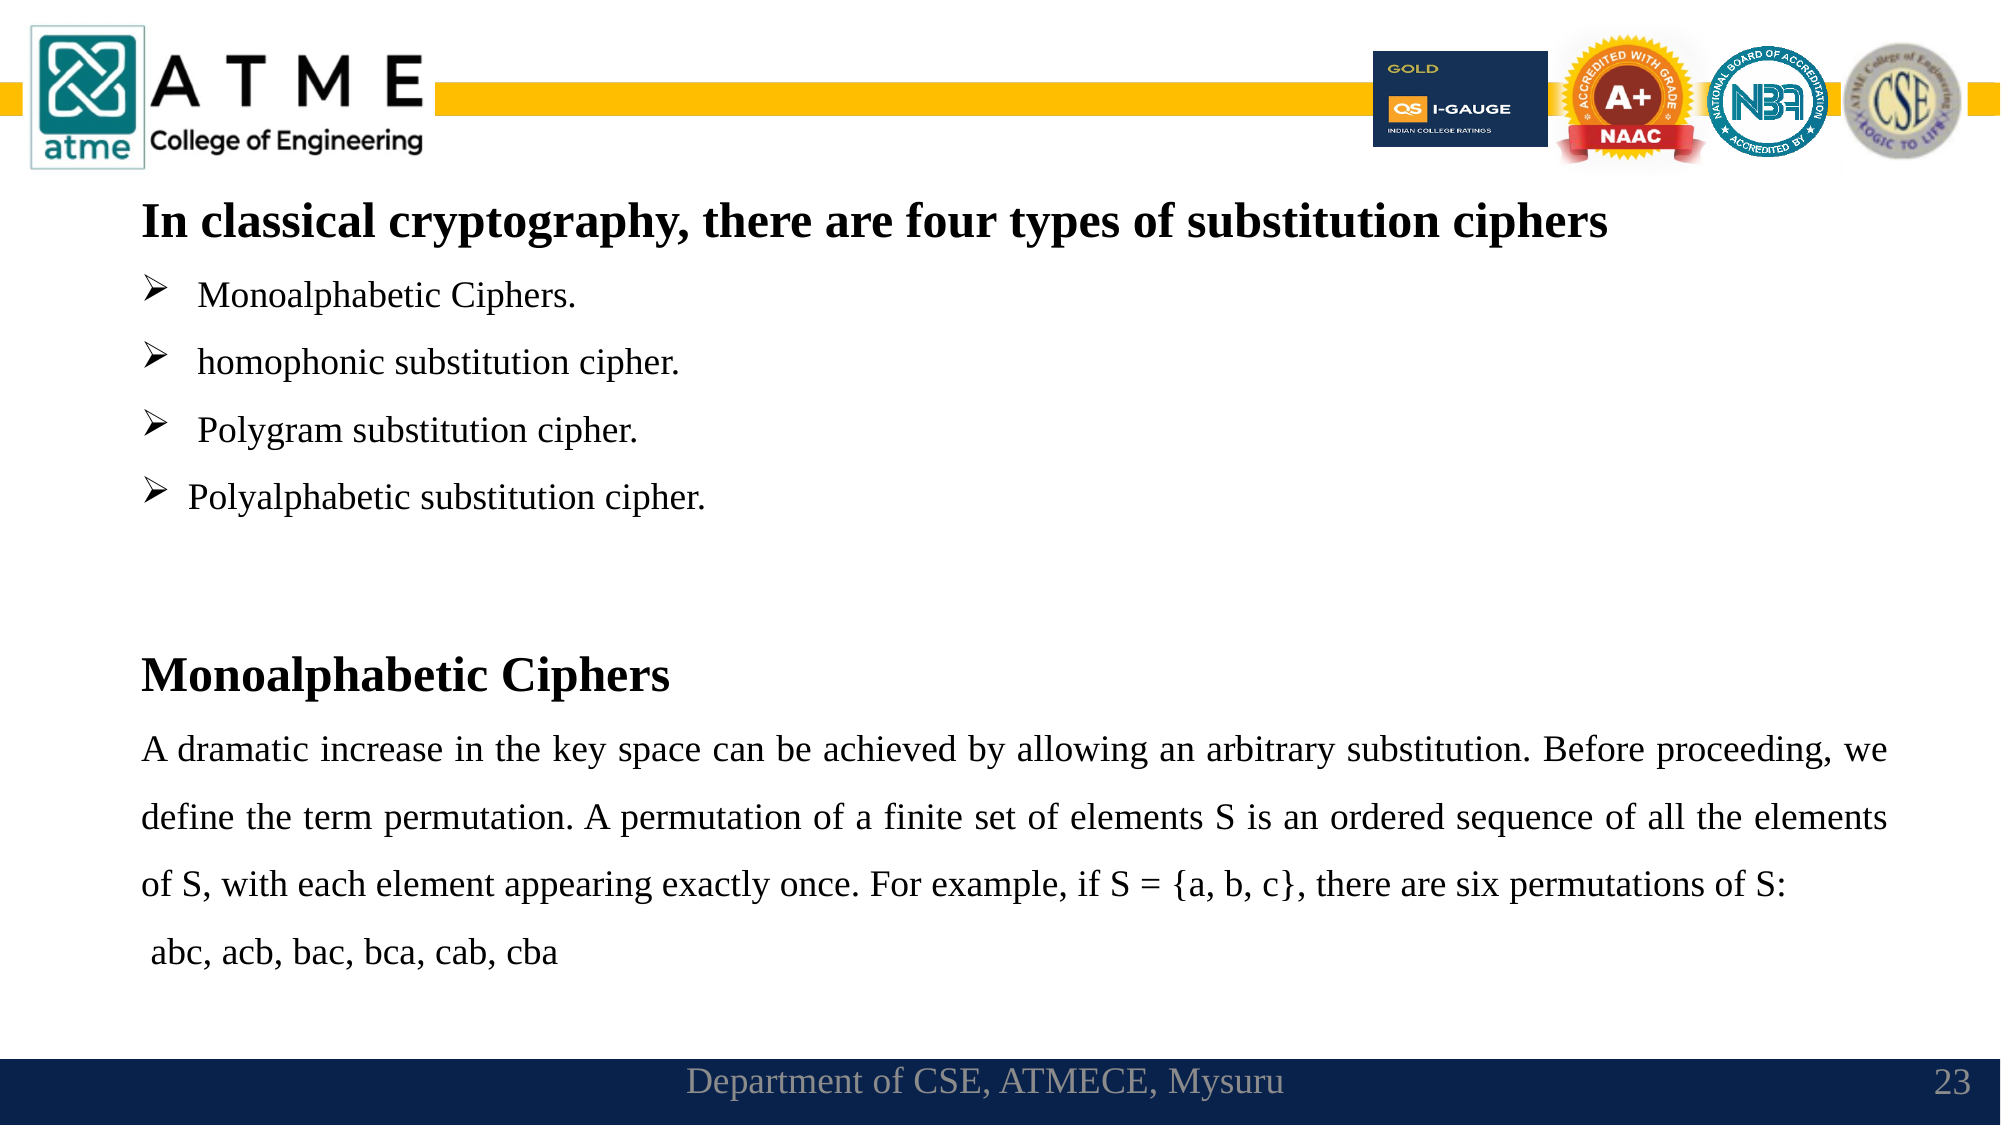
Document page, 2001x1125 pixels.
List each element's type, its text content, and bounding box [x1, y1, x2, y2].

slide_number 23 [1511, 1057, 1972, 1103]
picture [1840, 26, 1968, 149]
picture [0, 1059, 2001, 1125]
text_box In classical cryptography, there are four types of substitution ciphers Monoalphabetic Ciphers. homophonic substitution cipher. Polygram substitution cipher. Polyalphabetic substitution cipher. [126, 149, 2000, 525]
text_box Monoalphabetic Ciphers A dramatic increase in the key space can be achieved by allowing an arbitrary substitution. Before proceeding, we define the term permutation. A permutation of a finite set of elements S is an ordered sequence of all the elements of S, with each element appearing exactly once. For example, if S = {a, b, c}, there are six permutations of S: abc, acb, bac, bca, cab, cba [126, 604, 1906, 980]
footer Department of CSE, ATMECE, Mysuru [501, 1056, 1470, 1102]
picture [22, 15, 435, 178]
picture [1373, 20, 1828, 149]
